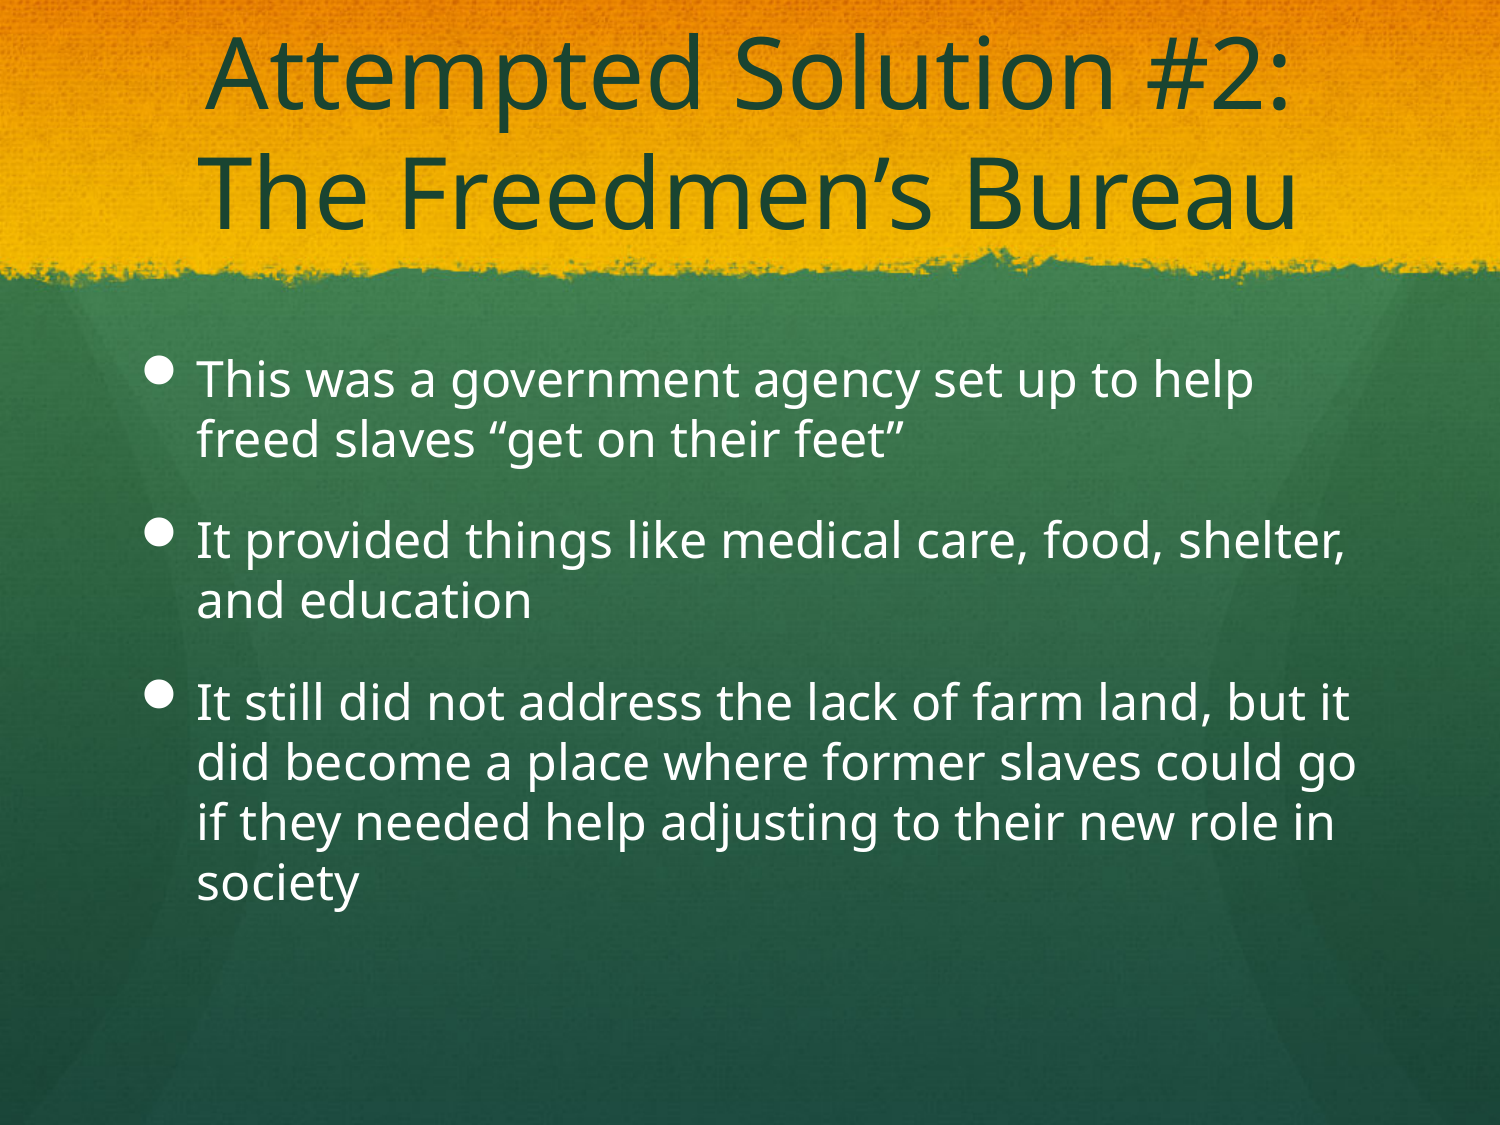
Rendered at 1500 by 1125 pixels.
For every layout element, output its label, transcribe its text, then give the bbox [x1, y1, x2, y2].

title Attempted Solution #2: The Freedmen’s Bureau [125, 13, 1375, 246]
list This was a government agency set up to help freed slaves “get on their feet” It provided things like medical care, food, shelter, and education It still did not address the lack of farm land, but it did become a place where former slaves could go if they needed help adjusting to their new role in society [125, 339, 1375, 1026]
picture [0, 0, 1500, 1125]
